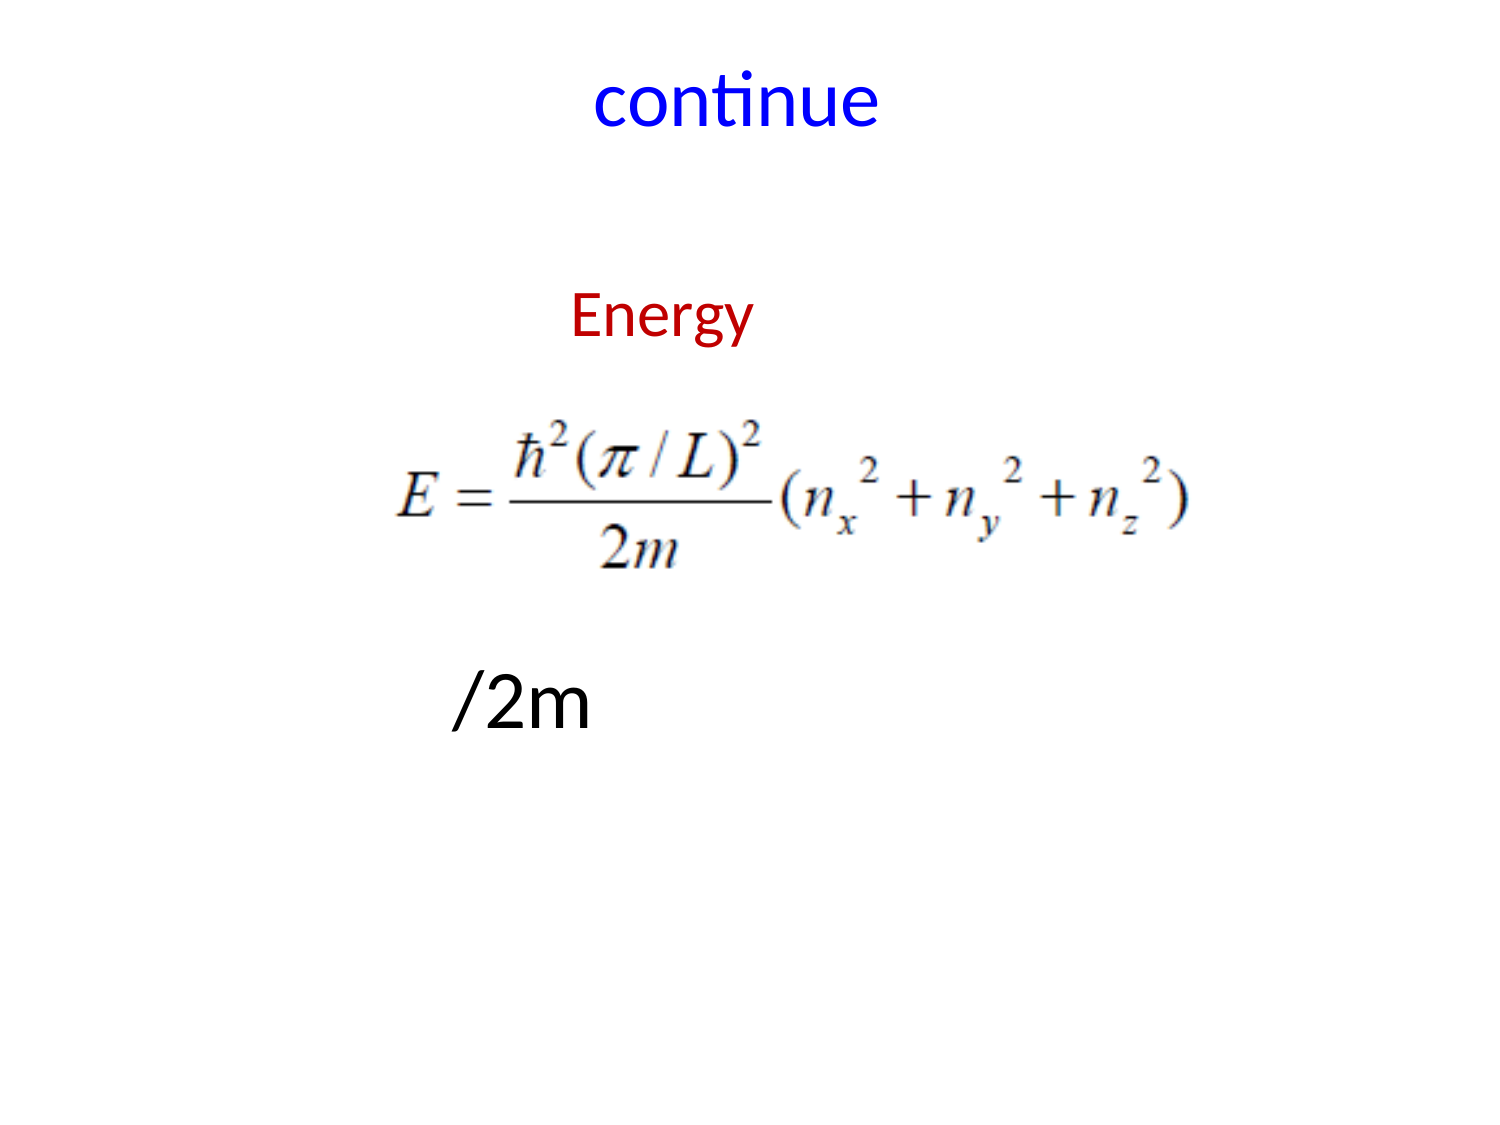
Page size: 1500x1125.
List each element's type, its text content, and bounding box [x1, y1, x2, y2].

title continue [99, 37, 1375, 150]
subtitle Energy [50, 262, 1275, 925]
picture [374, 387, 1259, 639]
